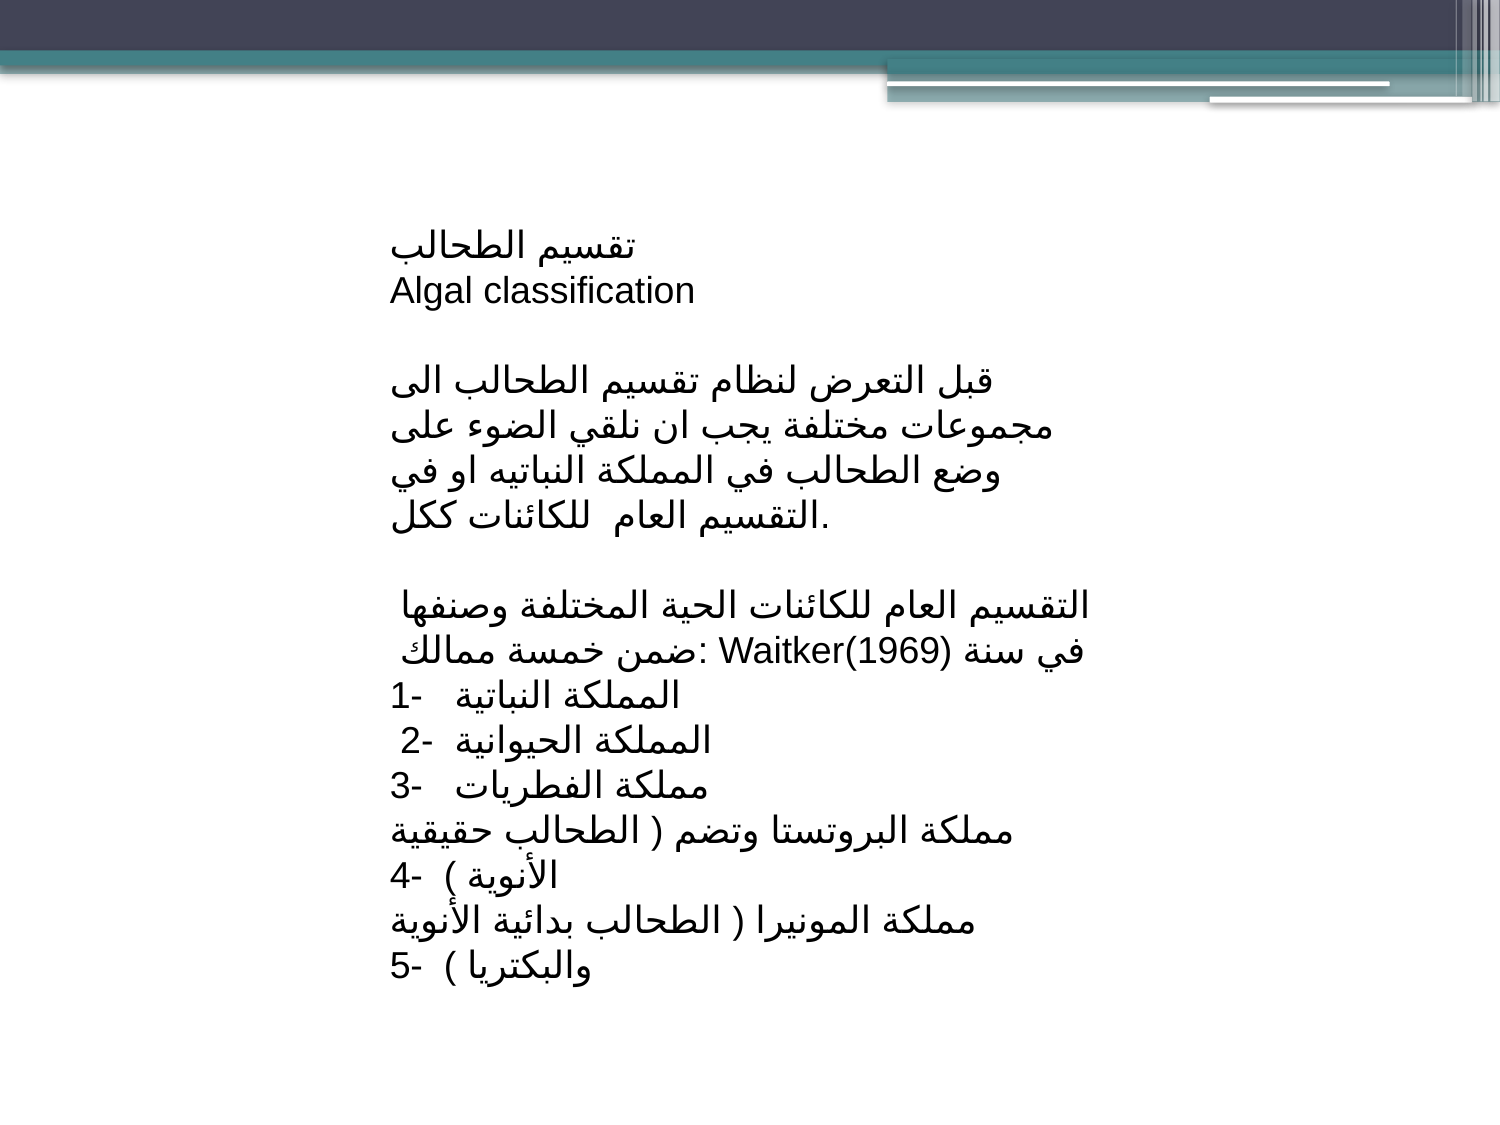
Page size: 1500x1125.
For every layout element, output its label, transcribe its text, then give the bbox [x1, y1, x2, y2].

text_box تقسيم الطحالب Algal classification قبل التعرض لنظام تقسيم الطحالب الى مجموعات مختلفة يجب ان نلقي الضوء على وضع الطحالب في المملكة النباتيه او في التقسيم العام للكائنات ككل. التقسيم العام للكائنات الحية المختلفة وصنفها ضمن خمسة ممالك: Waitkerفي سنة (1969) المملكة النباتية -1 المملكة الحيوانية -2 مملكة الفطريات -3 مملكة البروتستا وتضم ( الطحالب حقيقية الأنوية ) -4 مملكة المونيرا ( الطحالب بدائية الأنوية والبكتريا ) -5 [374, 214, 1125, 994]
